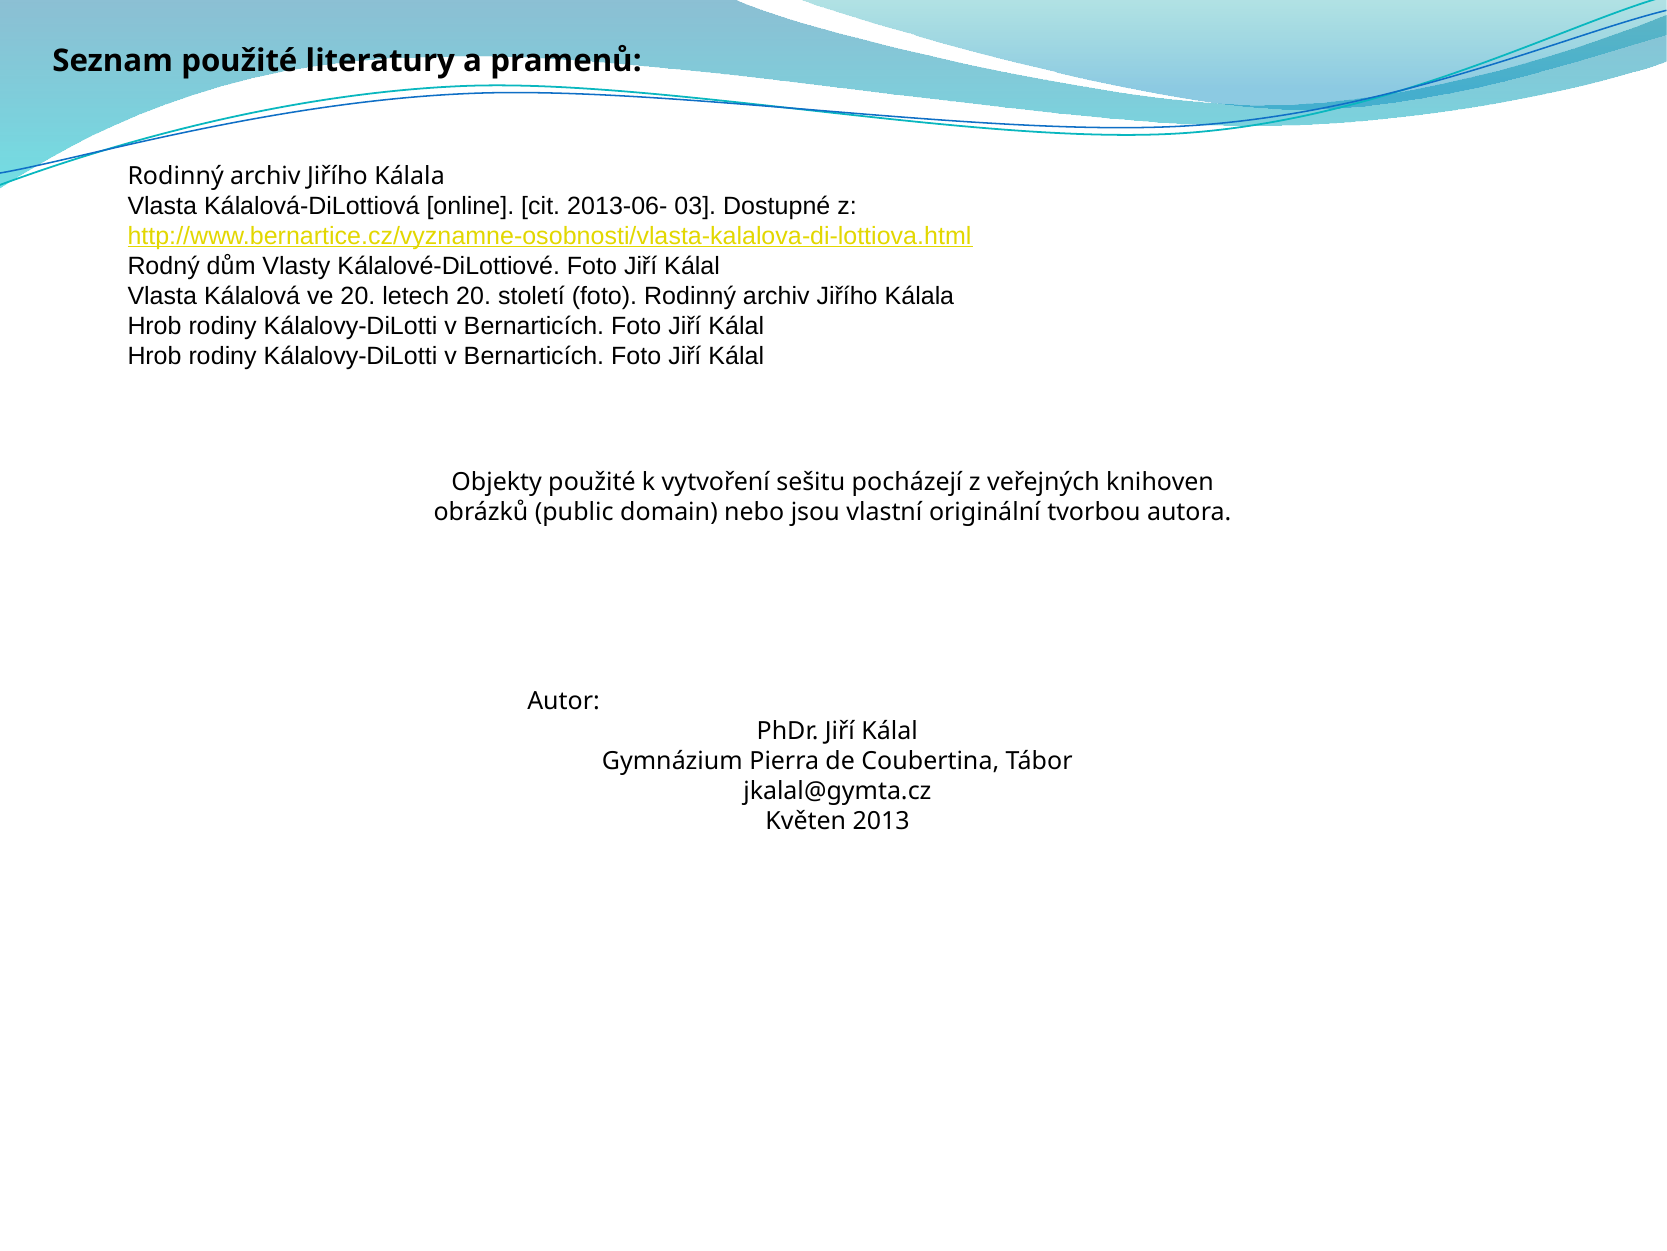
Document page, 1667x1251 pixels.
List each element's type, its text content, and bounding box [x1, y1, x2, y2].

text_box Seznam použité literatury a pramenů: [37, 33, 846, 86]
text_box Autor: PhDr. Jiří Kálal Gymnázium Pierra de Coubertina, Tábor jkalal@gymta.cz Květen 2013 [512, 677, 1163, 842]
text_box Objekty použité k vytvoření sešitu pocházejí z veřejných knihoven obrázků (public domain) nebo jsou vlastní originální tvorbou autora. [404, 467, 1263, 533]
text_box Rodinný archiv Jiřího Kálala Vlasta Kálalová-DiLottiová [online]. [cit. 2013-06- 03]. Dostupné z: http://www.bernartice.cz/vyznamne-osobnosti/vlasta-kalalova-di-lottiova.html Rodný dům Vlasty Kálalové-DiLottiové. Foto Jiří Kálal Vlasta Kálalová ve 20. letech 20. století (foto). Rodinný archiv Jiřího Kálala Hrob rodiny Kálalovy-DiLotti v Bernarticích. Foto Jiří Kálal Hrob rodiny Kálalovy-DiLotti v Bernarticích. Foto Jiří Kálal [112, 152, 1517, 467]
